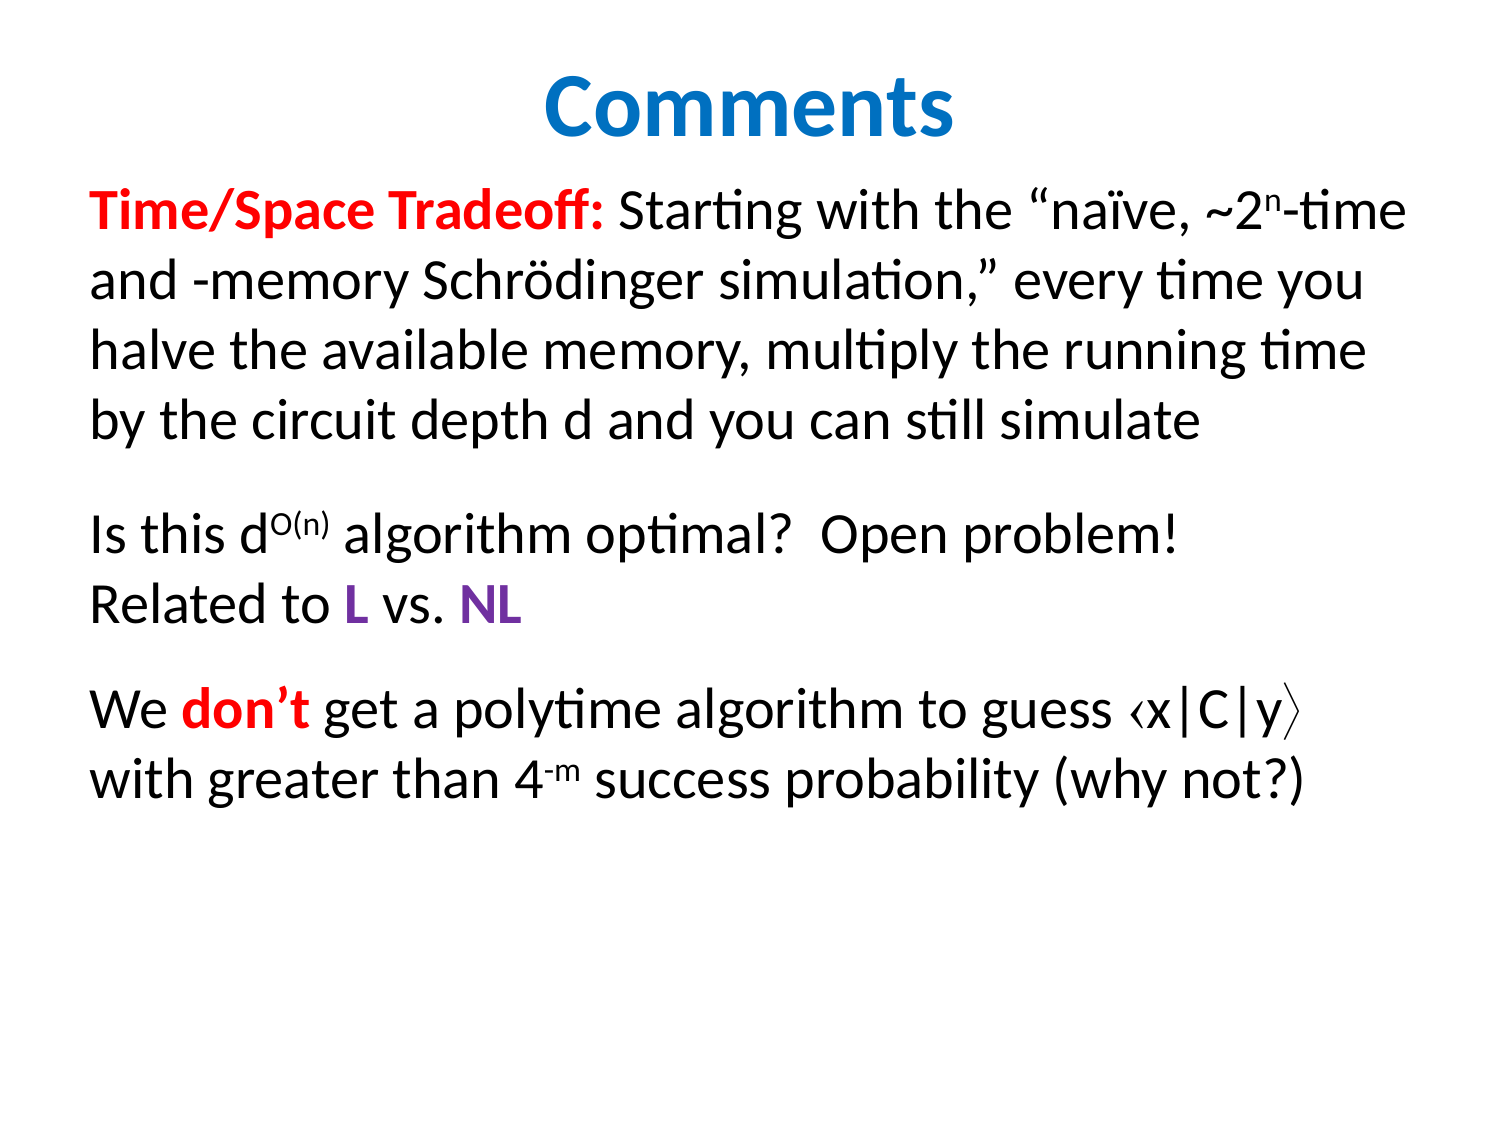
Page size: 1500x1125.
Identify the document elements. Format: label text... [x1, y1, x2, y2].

text_box Is this dO(n) algorithm optimal? Open problem! Related to L vs. NL [74, 487, 1350, 643]
text_box Comments [37, 37, 1463, 163]
text_box Time/Space Tradeoff: Starting with the “naïve, ~2n-time and -memory Schrödinger simulation,” every time you halve the available memory, multiply the running time by the circuit depth d and you can still simulate [74, 163, 1438, 459]
text_box We don’t get a polytime algorithm to guess x|C|y with greater than 4-m success probability (why not?) [74, 663, 1350, 818]
